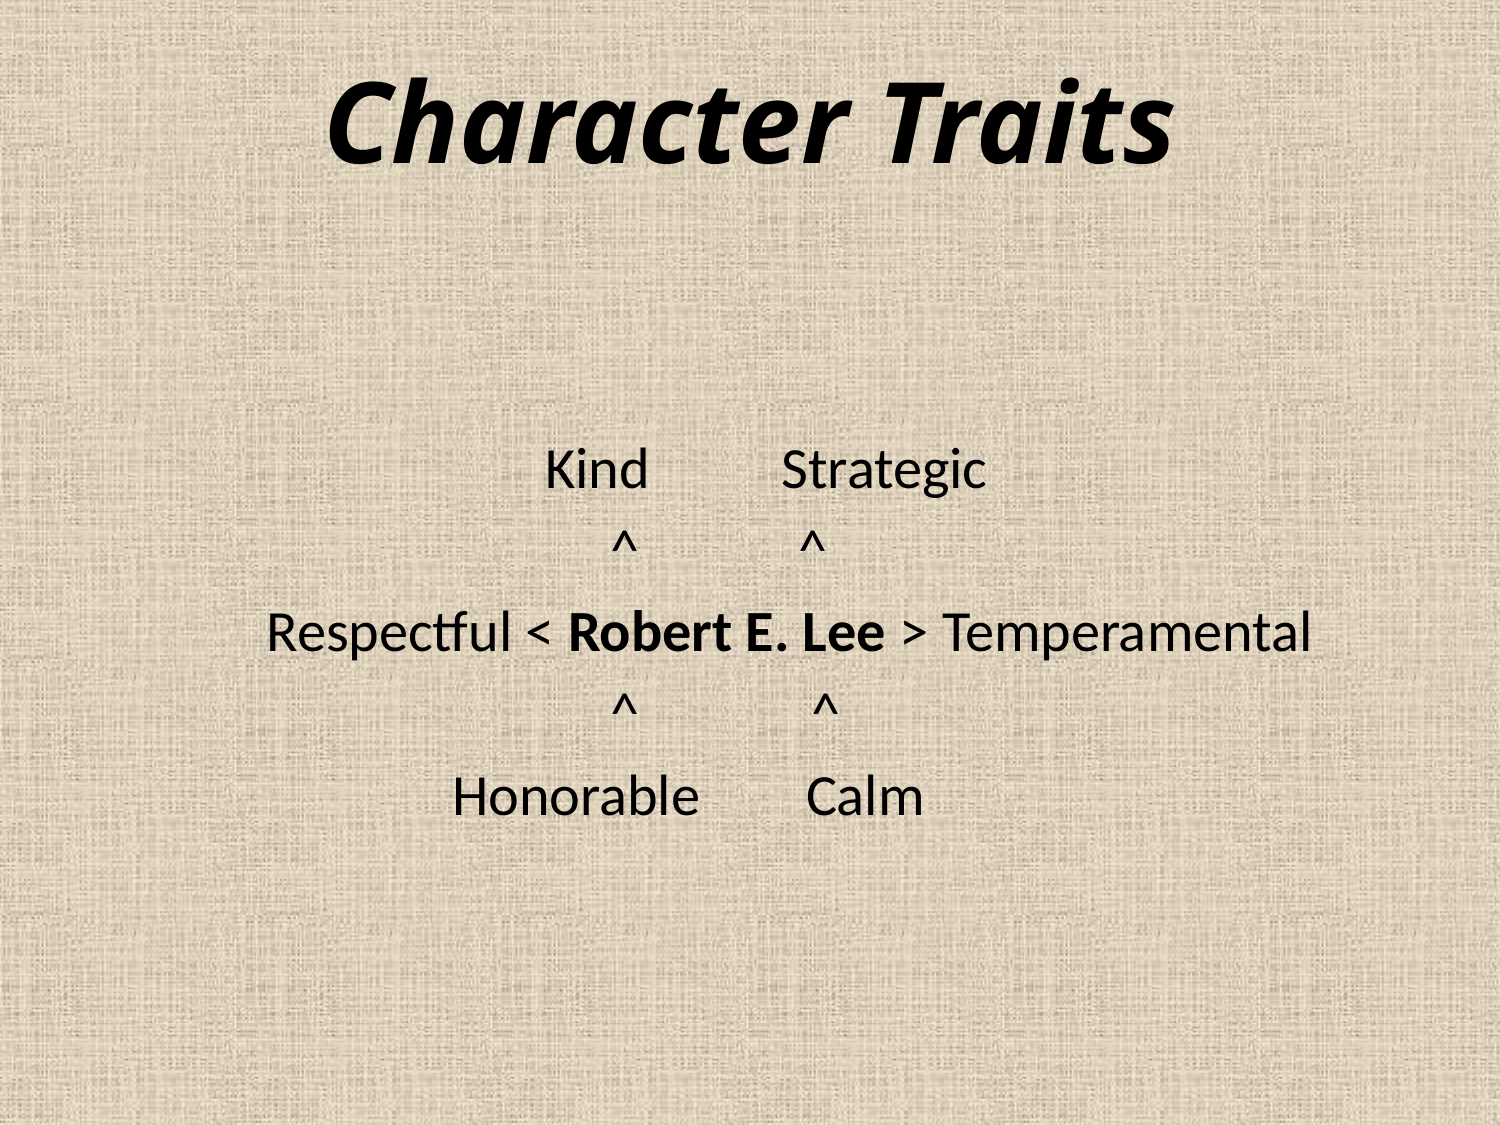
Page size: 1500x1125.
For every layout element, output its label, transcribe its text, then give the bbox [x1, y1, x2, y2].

list Kind Strategic ^ ^ Respectful < Robert E. Lee > Temperamental ^ ^ Honorable Calm [0, 237, 1500, 1125]
title Character Traits [0, 0, 1500, 237]
